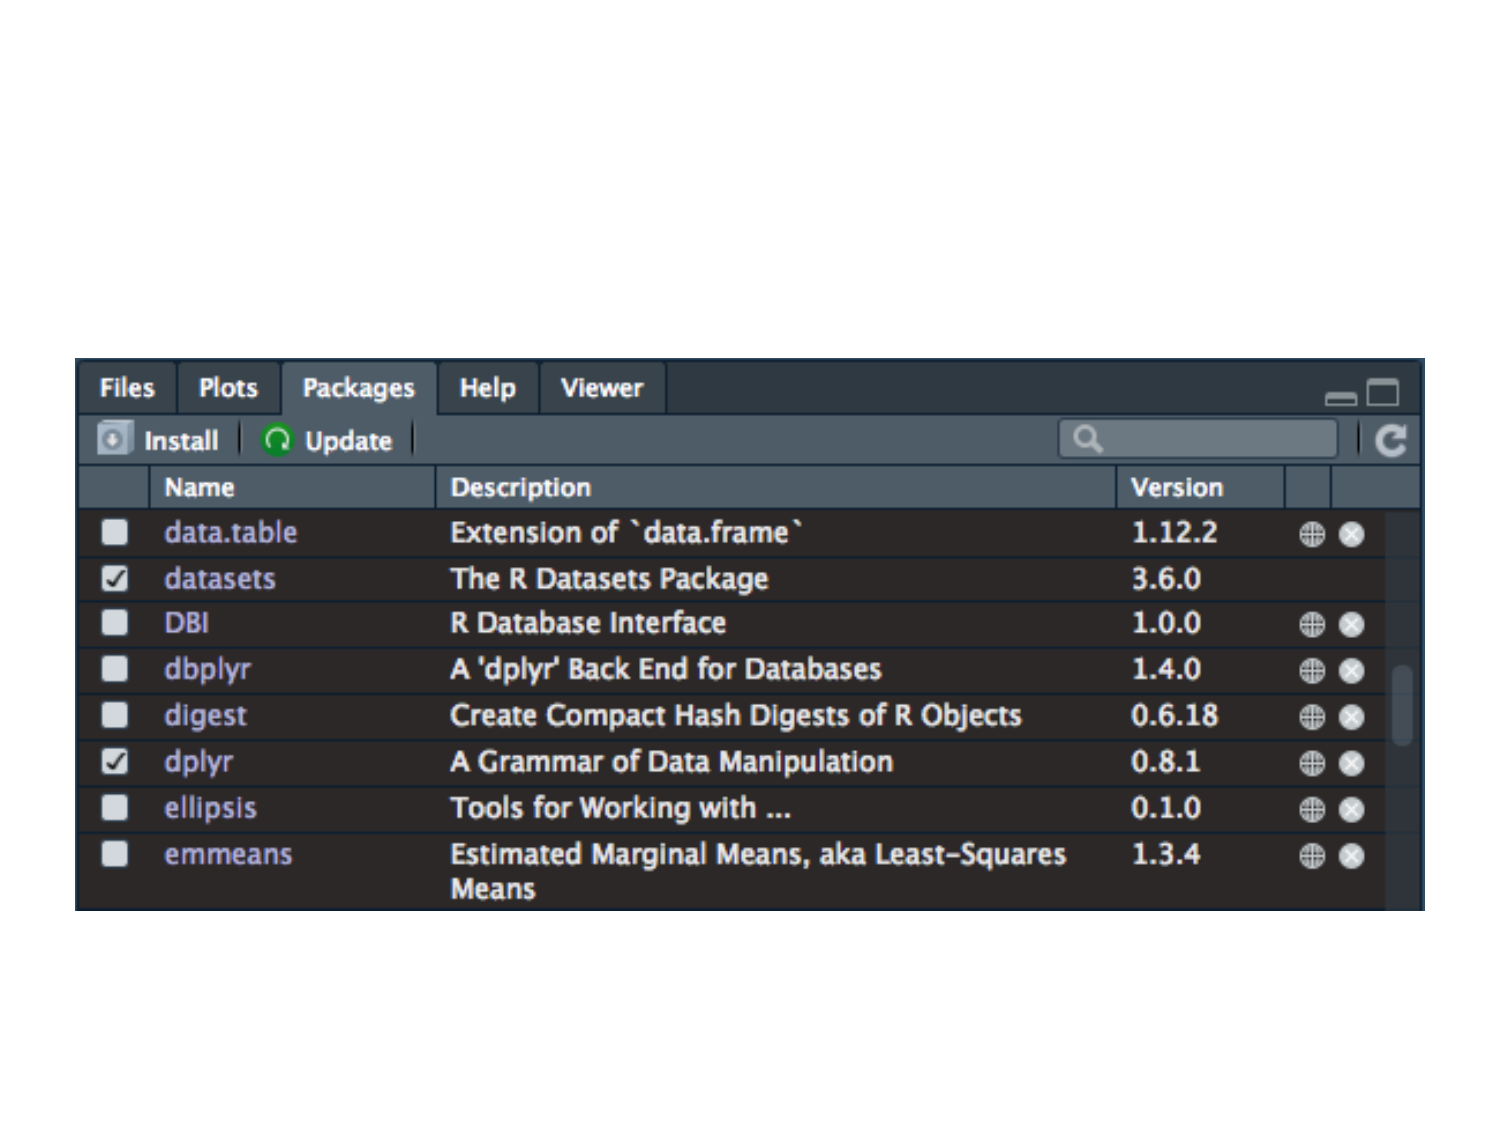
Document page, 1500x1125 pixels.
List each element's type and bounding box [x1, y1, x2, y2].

picture [74, 358, 1426, 911]
